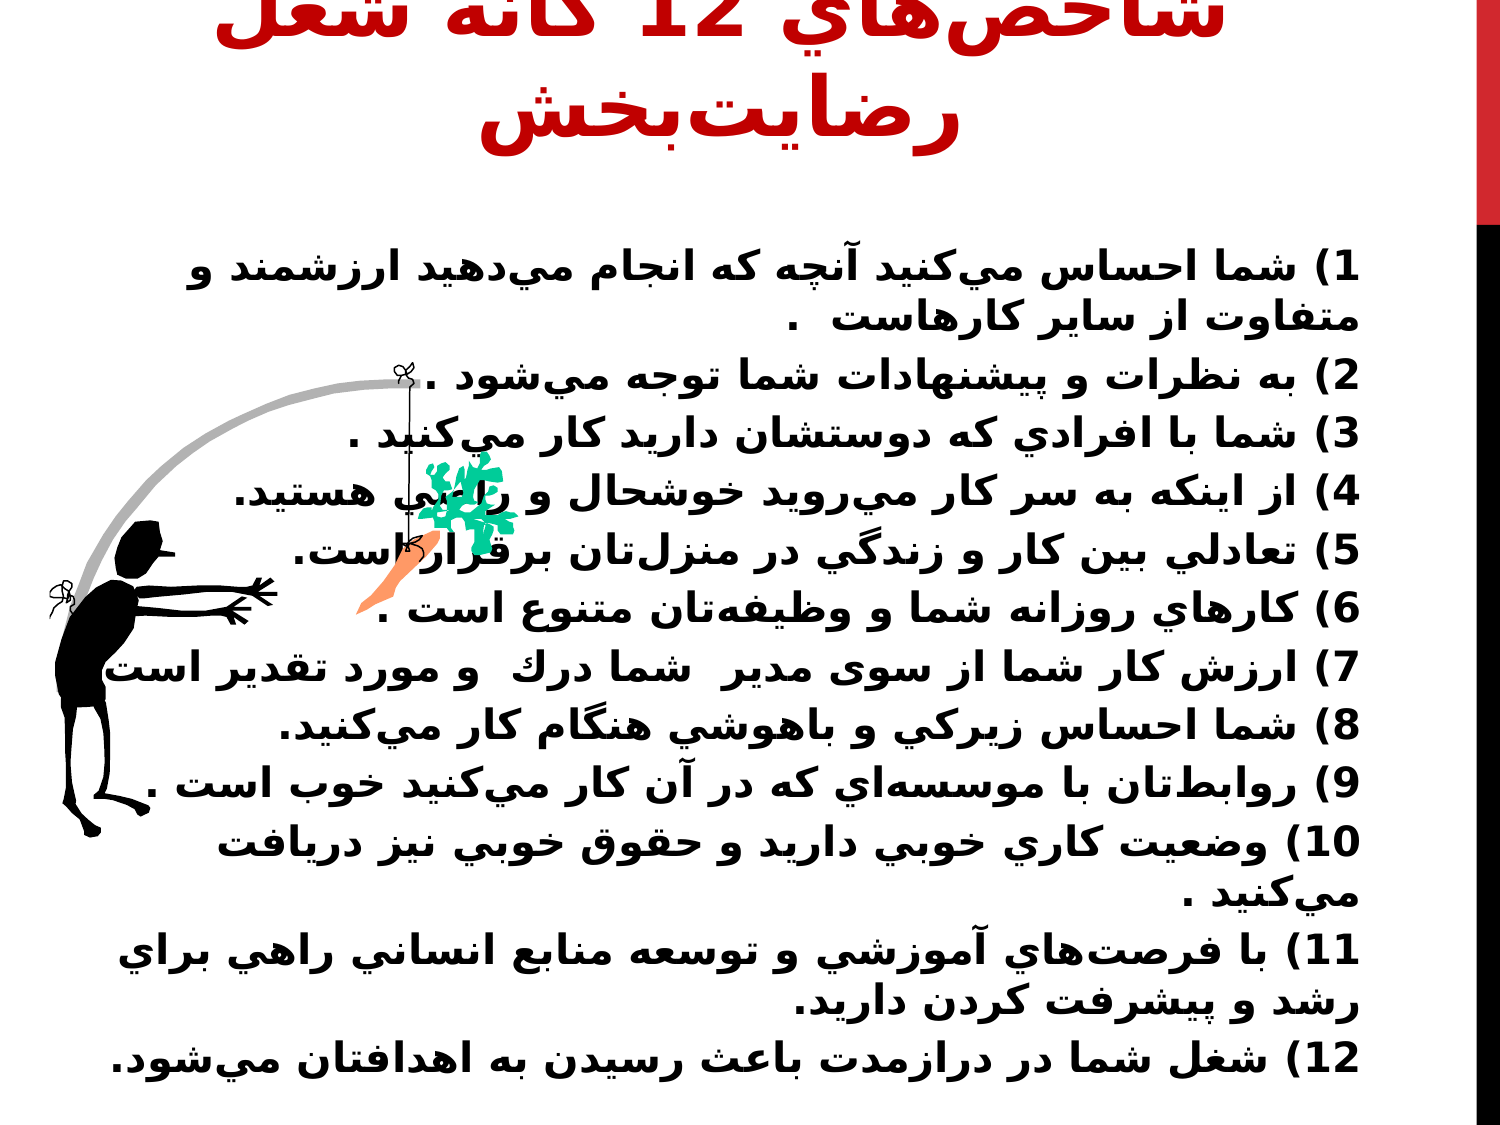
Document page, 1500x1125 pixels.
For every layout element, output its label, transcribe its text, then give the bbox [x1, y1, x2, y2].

picture [49, 362, 519, 839]
text_box [49, 234, 1400, 1030]
text_box شاخص‌هاي 12 گانه شغل رضايت‌بخش [77, 25, 1365, 161]
